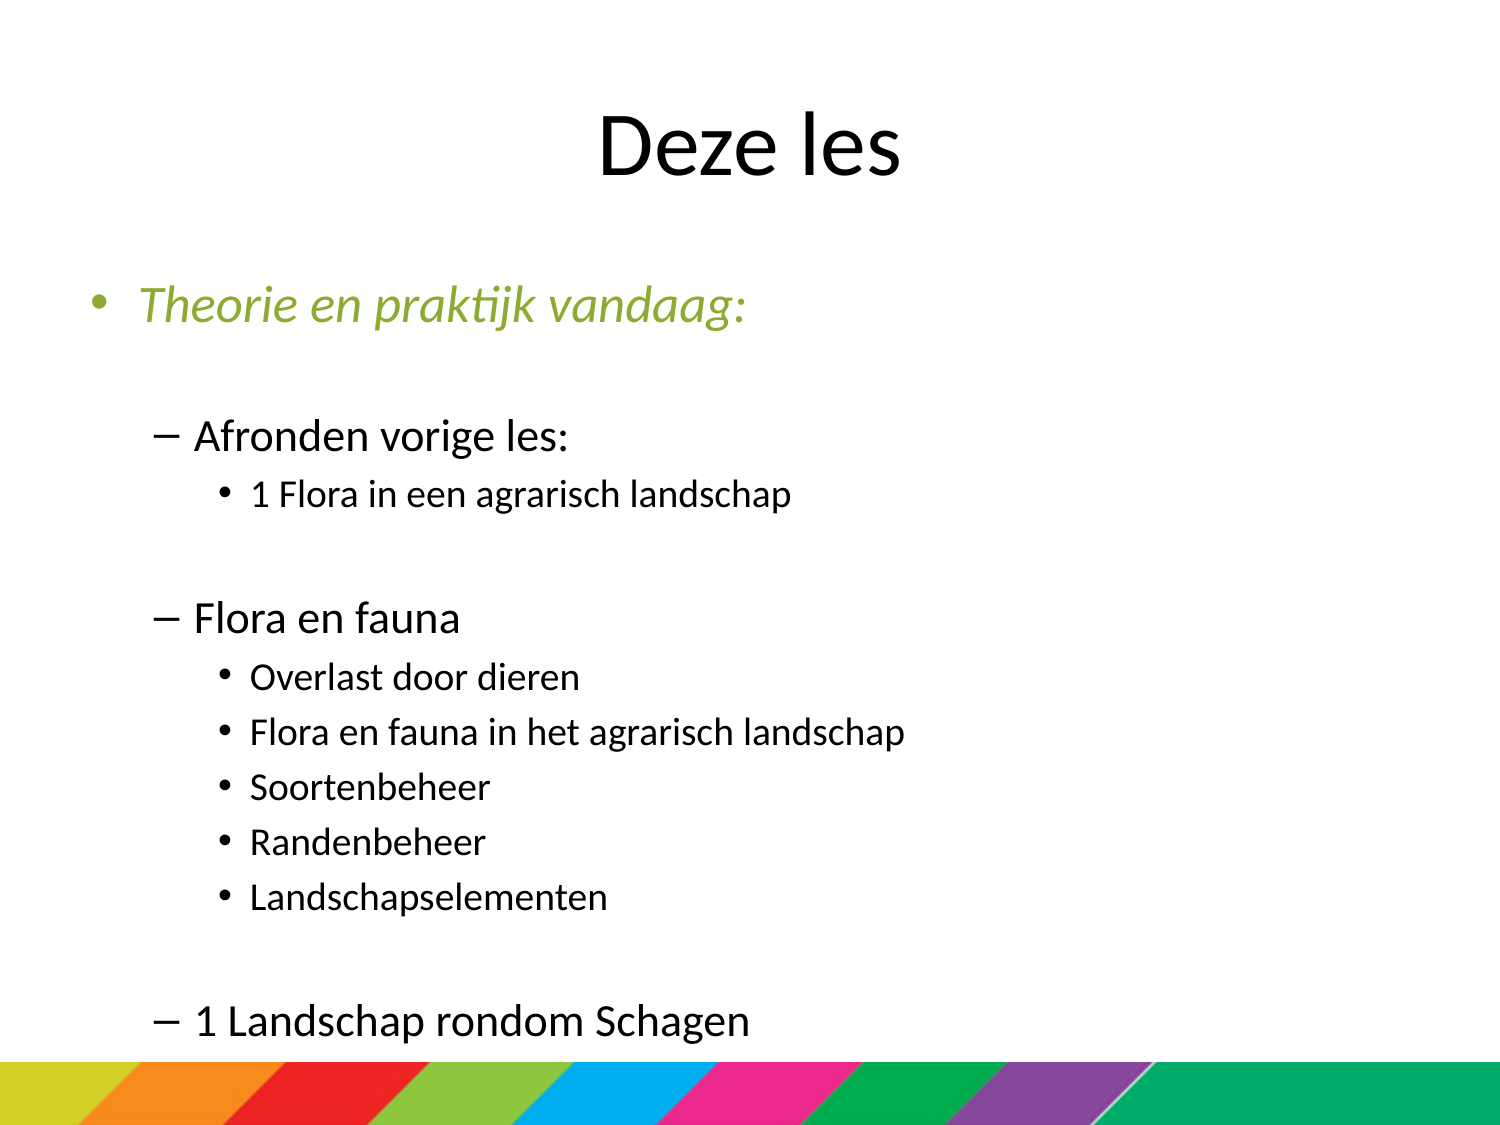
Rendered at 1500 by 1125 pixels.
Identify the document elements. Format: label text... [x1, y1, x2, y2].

picture [0, 1062, 574, 1125]
picture [656, 1062, 1500, 1125]
list Theorie en praktijk vandaag: Afronden vorige les: 1 Flora in een agrarisch landschap Flora en fauna Overlast door dieren Flora en fauna in het agrarisch landschap Soortenbeheer Randenbeheer Landschapselementen 1 Landschap rondom Schagen [75, 262, 1425, 1060]
title Deze les [75, 45, 1425, 233]
